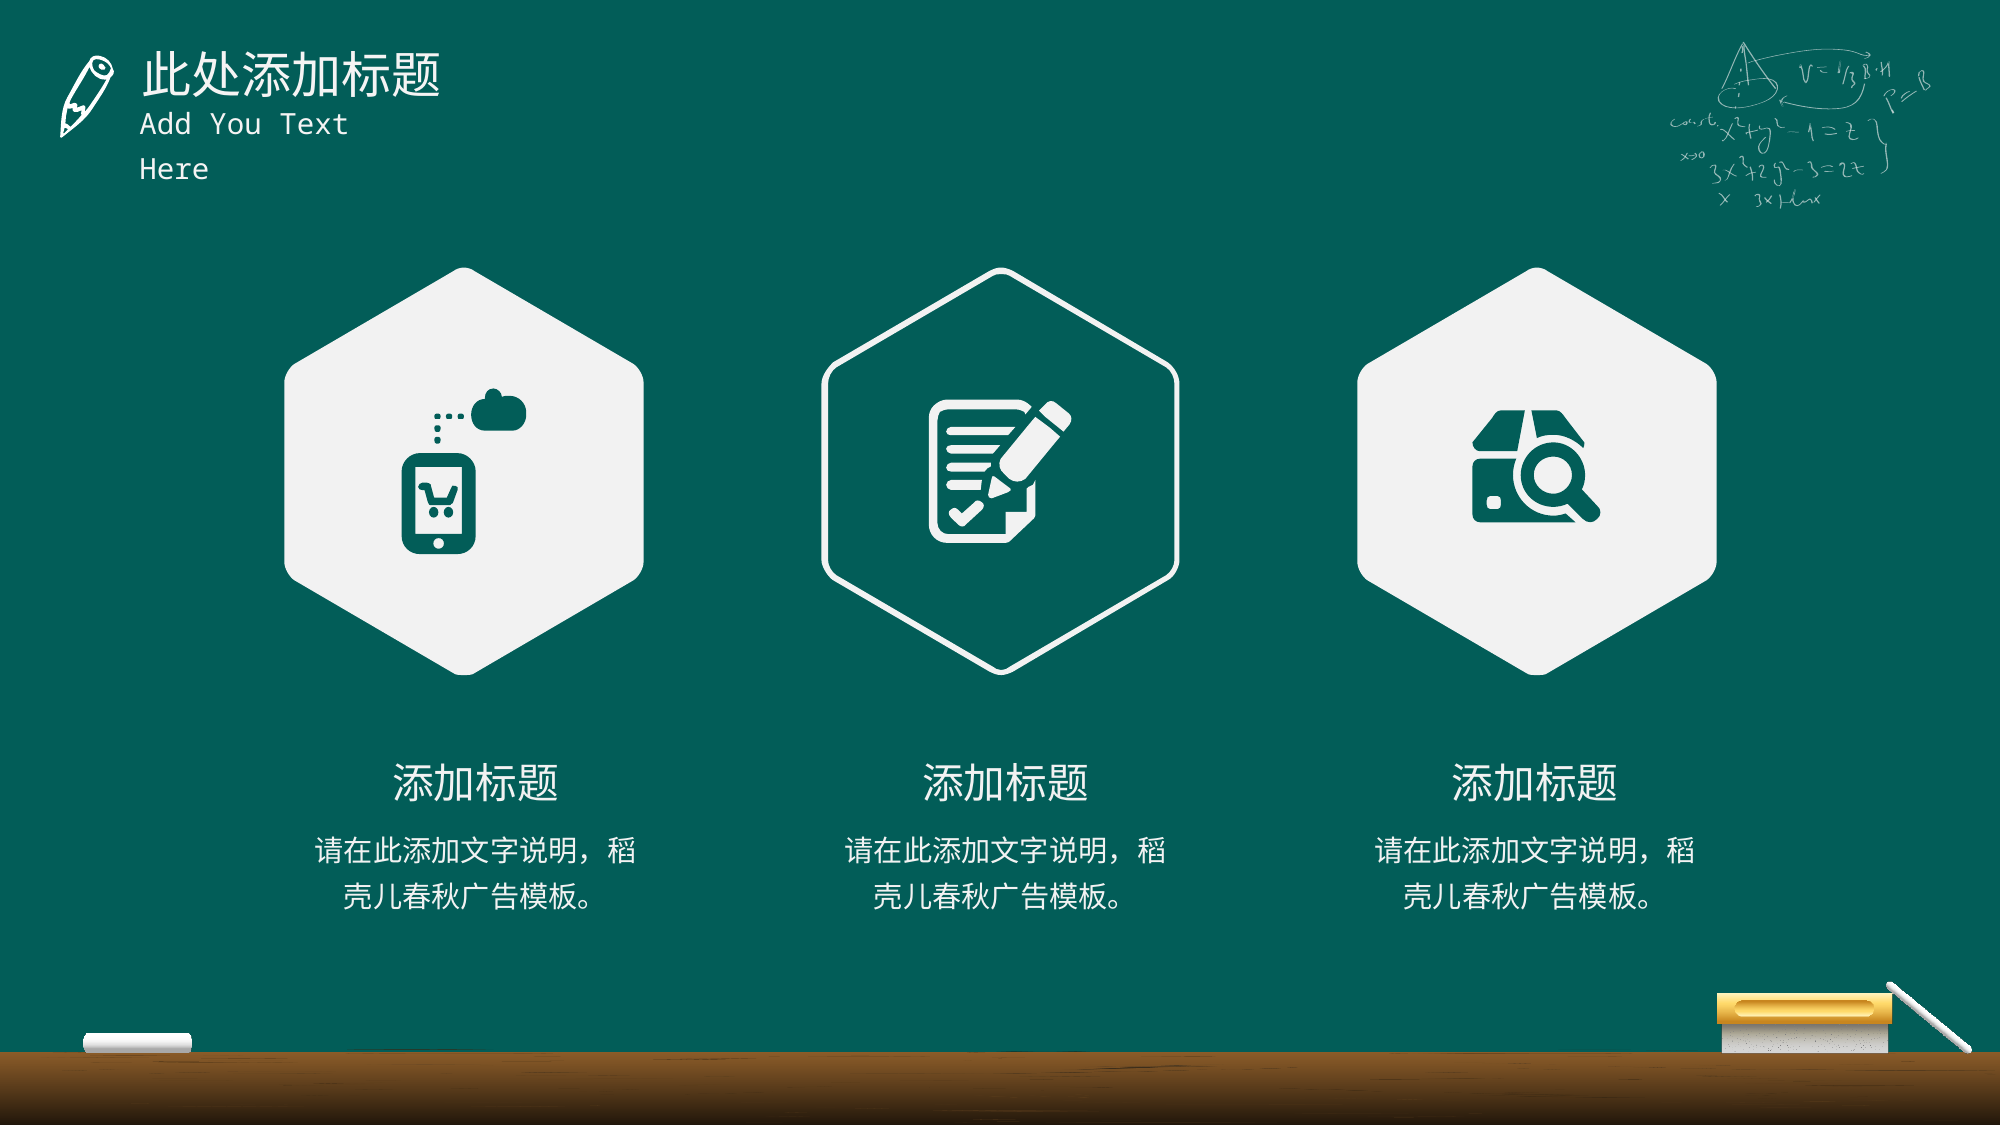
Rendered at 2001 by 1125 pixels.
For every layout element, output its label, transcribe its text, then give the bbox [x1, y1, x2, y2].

text_box Add You Text Here [124, 87, 430, 194]
text_box 请在此添加文字说明，稻壳儿春秋广告模板。 [1351, 814, 1720, 921]
text_box 此处添加标题 [126, 35, 457, 111]
text_box [821, 267, 1180, 676]
text_box [1357, 267, 1717, 676]
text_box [1667, 41, 1934, 209]
text_box 添加标题 [365, 749, 586, 814]
text_box 请在此添加文字说明，稻壳儿春秋广告模板。 [291, 814, 660, 921]
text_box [401, 388, 527, 555]
text_box 请在此添加文字说明，稻壳儿春秋广告模板。 [821, 814, 1190, 921]
text_box 添加标题 [1425, 749, 1645, 814]
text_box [45, 61, 122, 127]
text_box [928, 399, 1073, 543]
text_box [1472, 410, 1602, 523]
text_box [284, 267, 644, 676]
picture [0, 938, 2000, 1125]
text_box 添加标题 [895, 749, 1116, 814]
